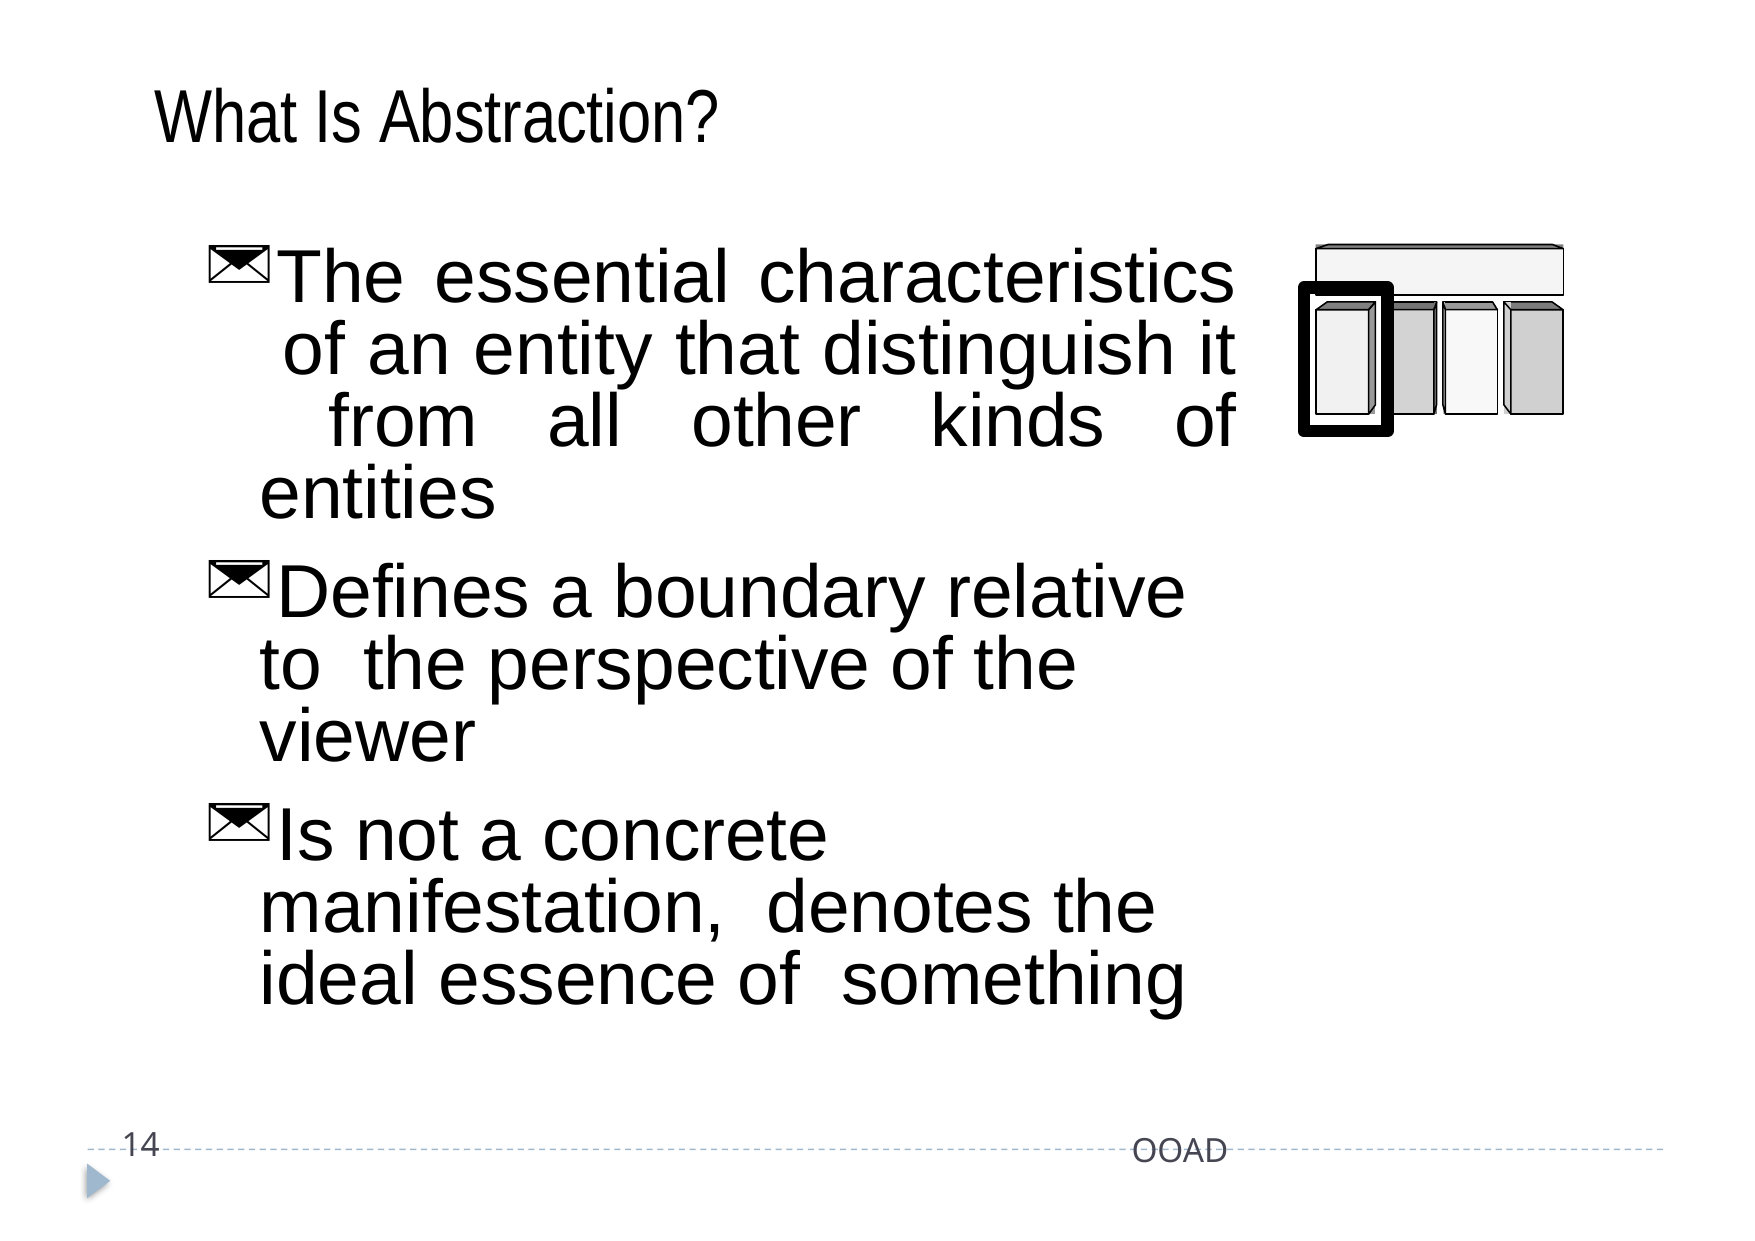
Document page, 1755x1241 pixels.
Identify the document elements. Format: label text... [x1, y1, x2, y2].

text_box [1315, 244, 1564, 249]
footer OOAD [556, 1149, 1229, 1241]
text_box [1315, 249, 1564, 295]
text_box [1503, 301, 1511, 415]
text_box [1445, 310, 1498, 415]
text_box [1442, 302, 1446, 414]
text_box [1433, 302, 1437, 414]
text_box [1511, 310, 1564, 415]
text_box What Is Abstraction? The essential characteristics of an entity that distinguish it from all other kinds of entities Defines a boundary relative to the perspective of the viewer Is not a concrete manifestation, denotes the ideal essence of something [152, 67, 1304, 1019]
text_box [1508, 301, 1564, 310]
text_box [1388, 310, 1433, 414]
text_box [1315, 244, 1326, 248]
text_box [1303, 287, 1388, 432]
text_box [1388, 302, 1435, 310]
text_box [1554, 244, 1564, 248]
slide_number 14 [117, 1149, 498, 1241]
text_box [1445, 302, 1498, 310]
